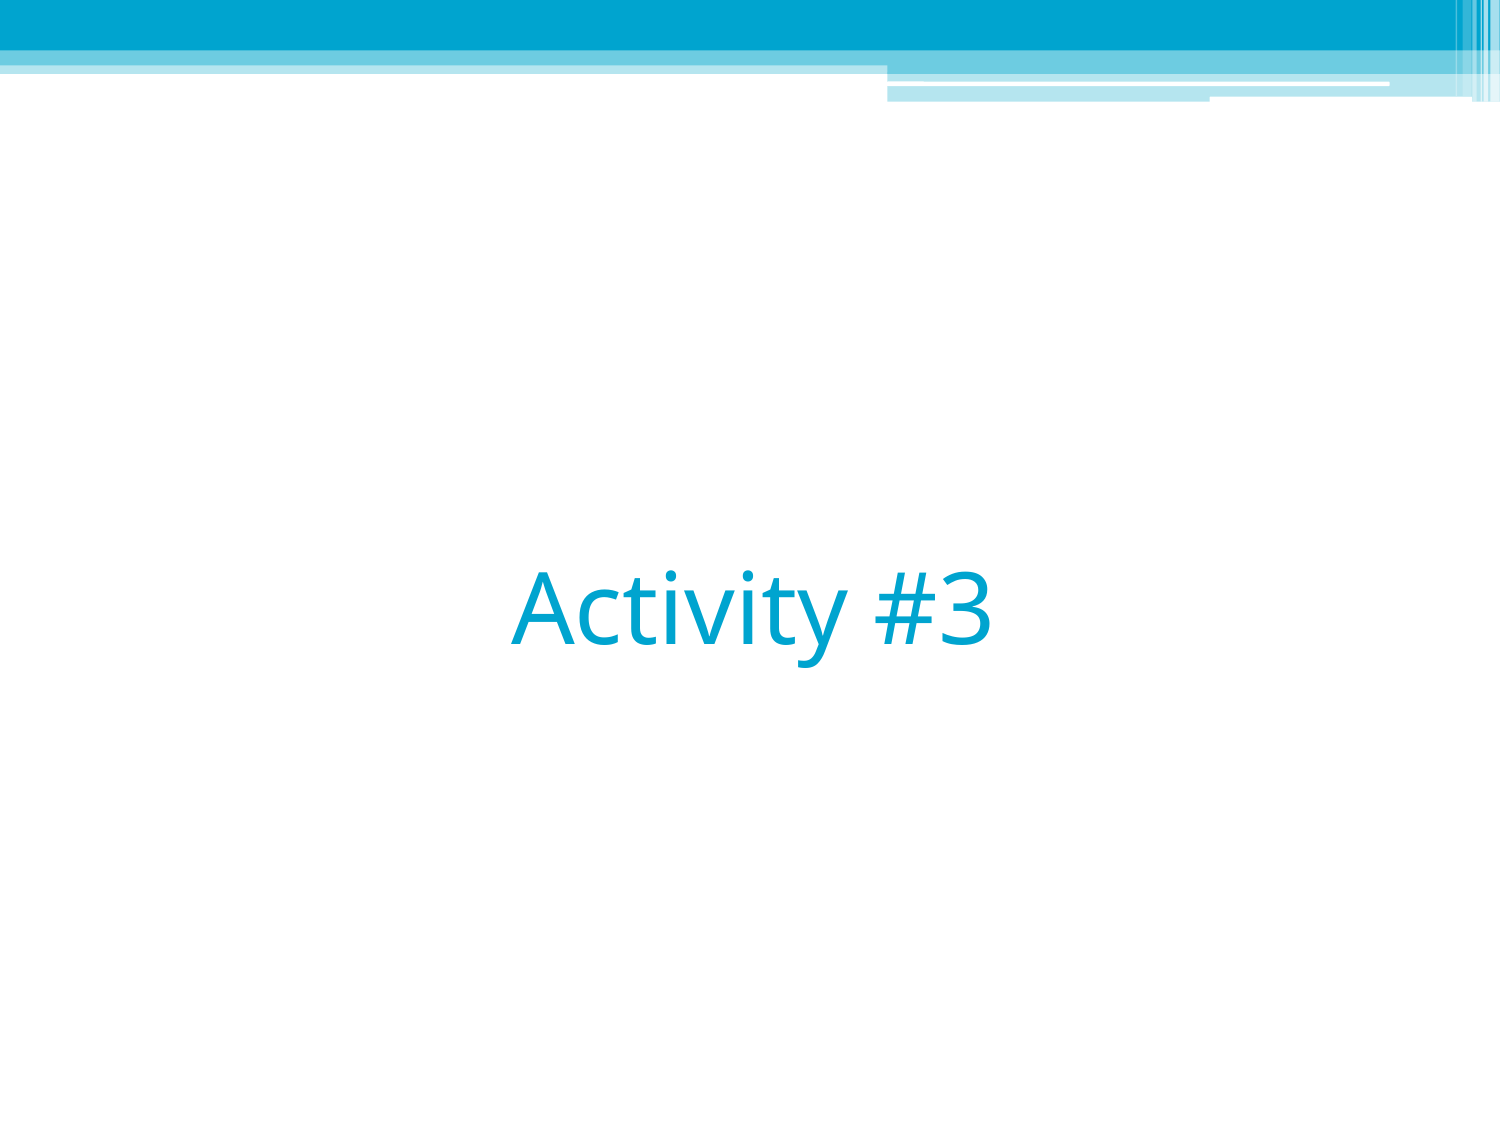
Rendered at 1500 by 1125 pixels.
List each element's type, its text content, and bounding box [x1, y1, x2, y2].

list Activity #3 [75, 537, 1425, 700]
